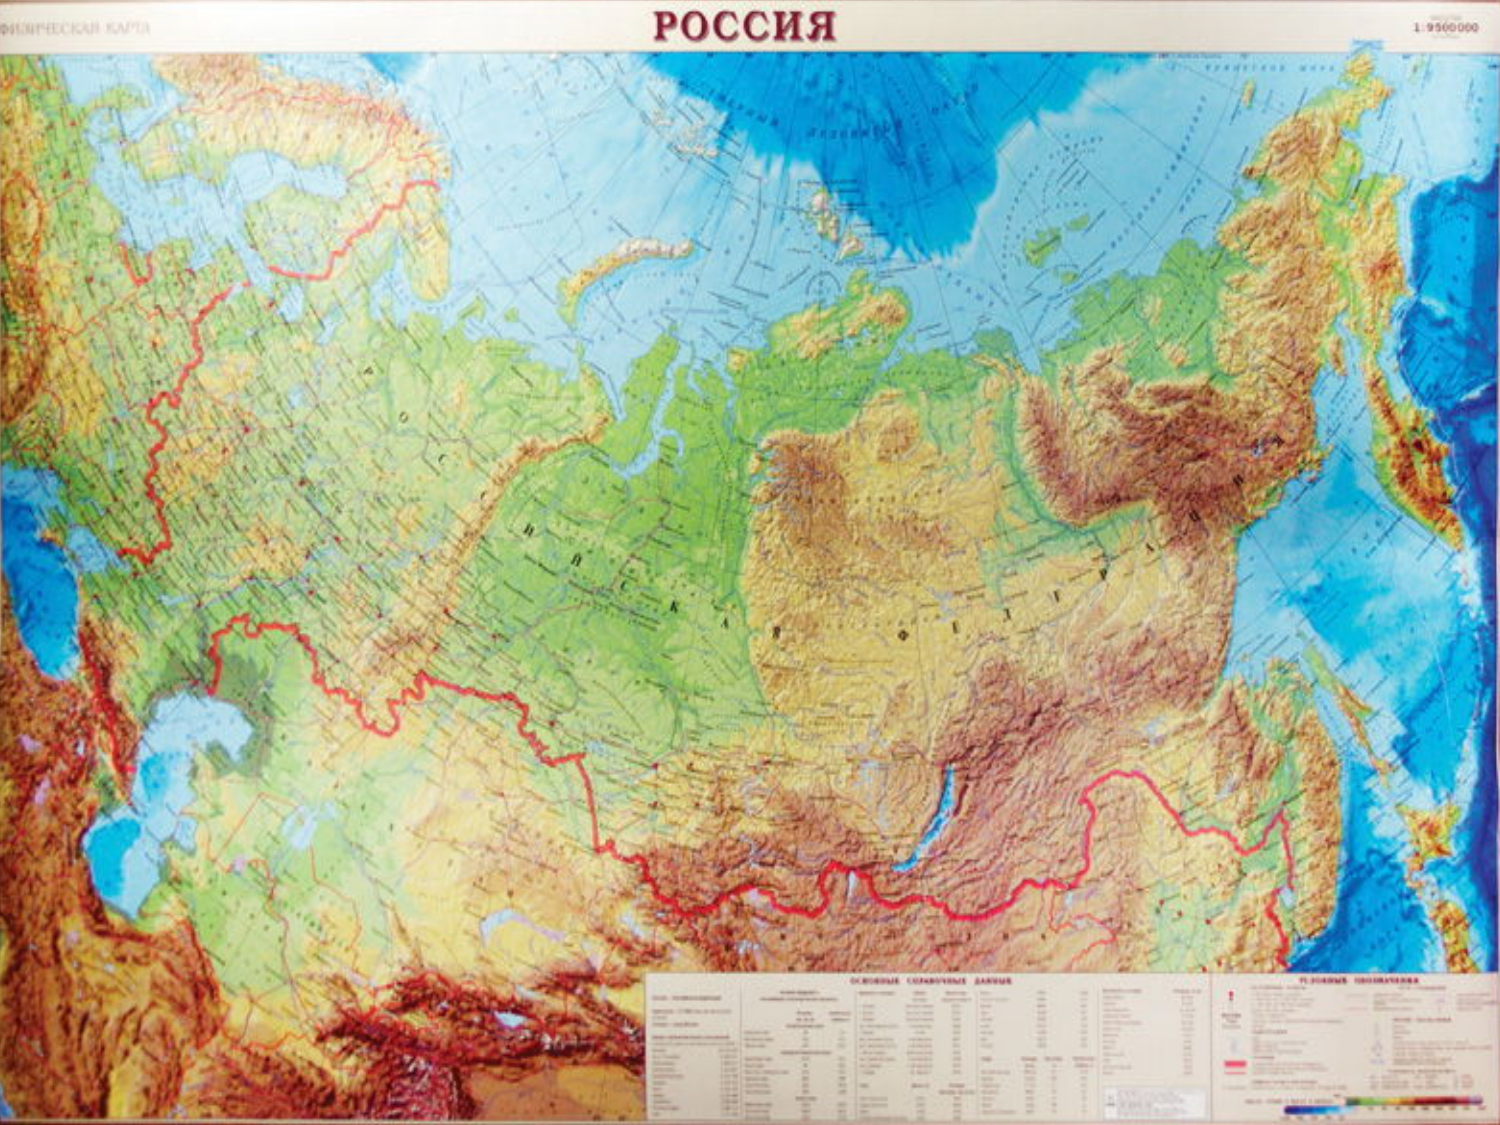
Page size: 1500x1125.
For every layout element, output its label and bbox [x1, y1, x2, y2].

list [0, 0, 1500, 1125]
